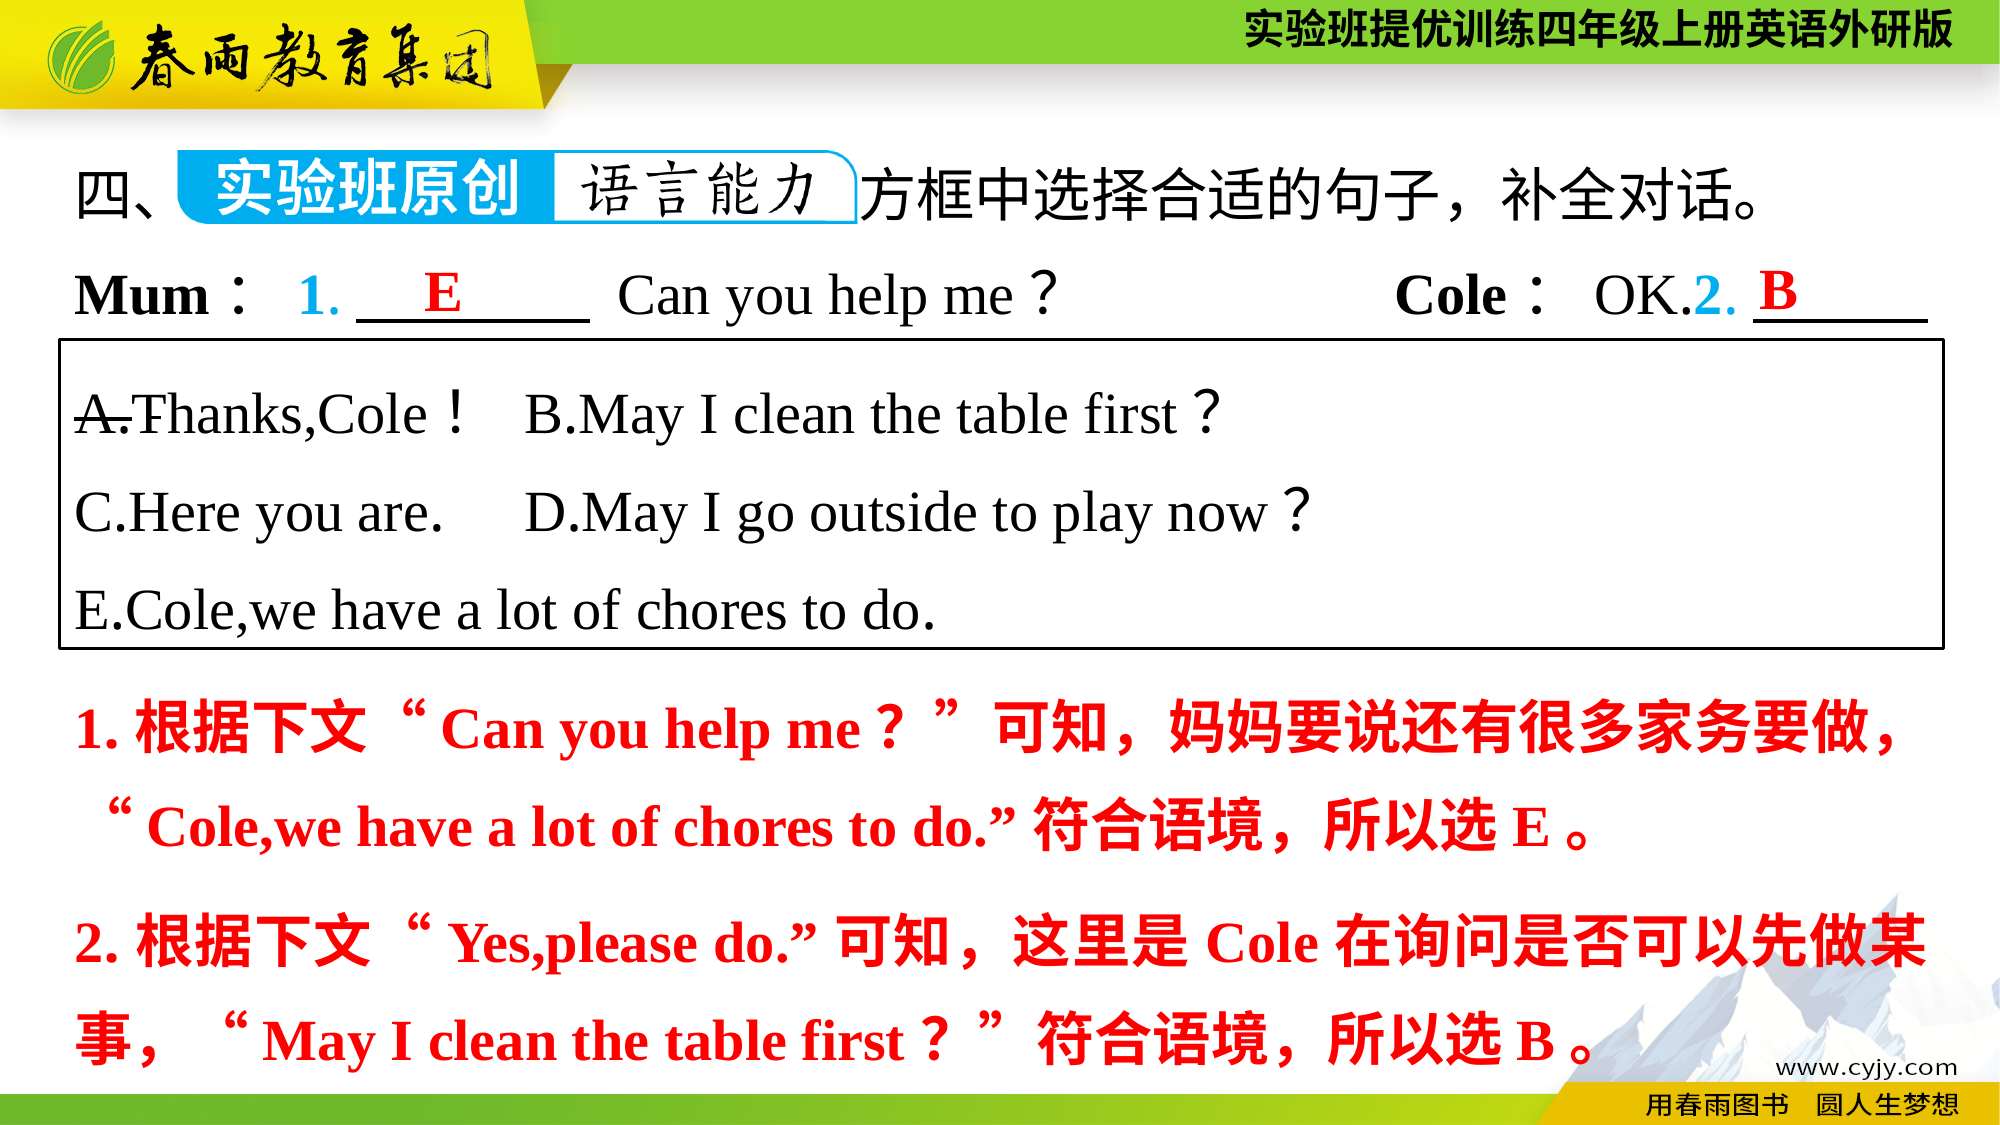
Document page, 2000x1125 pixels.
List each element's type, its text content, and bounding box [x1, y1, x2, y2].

list 四、 从方框中选择合适的句子，补全对话。 Mum：1. Can you help me？ Cole：OK.2. . [59, 122, 1944, 324]
picture [0, 0, 2000, 1125]
text_box A.Thanks,Cole！ B.May I clean the table first？ C.Here you are. D.May I go outside to play now？ E.Cole,we have a lot of chores to do. [59, 339, 1944, 649]
text_box B [1744, 215, 1813, 329]
text_box 2.根据下文“Yes,please do.”可知，这里是Cole在询问是否可以先做某事，“May I clean the table first？”符合语境，所以选B。 [59, 868, 1944, 1080]
text_box 1.根据下文“Can you help me？”可知，妈妈要说还有很多家务要做，“Cole,we have a lot of chores to do.”符合语境，所以选E。 [59, 655, 1944, 867]
text_box E [409, 235, 479, 331]
